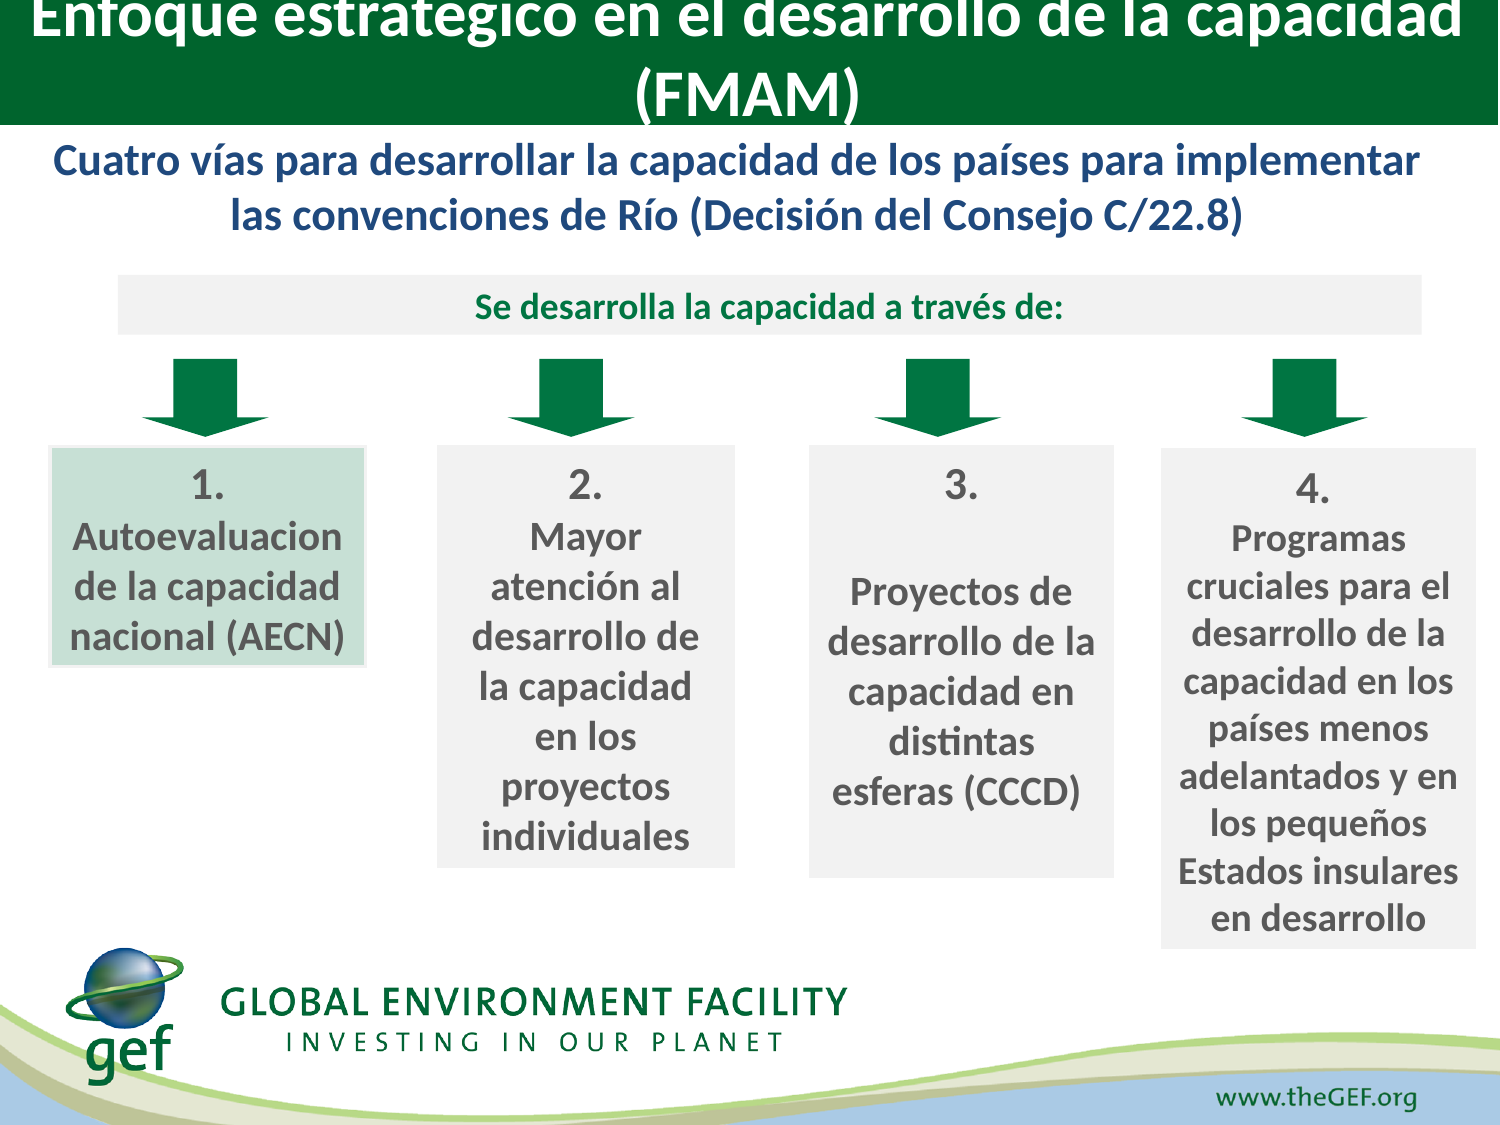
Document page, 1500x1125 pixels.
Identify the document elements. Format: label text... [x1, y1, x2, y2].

title Cuatro vías para desarrollar la capacidad de los países para implementar las convenciones de Río (Decisión del Consejo C/22.8) [37, 125, 1438, 225]
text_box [49, 274, 1476, 953]
text_box Enfoque estratégico en el desarrollo de la capacidad (FMAM) [0, 0, 1498, 125]
picture [0, 920, 1500, 1125]
